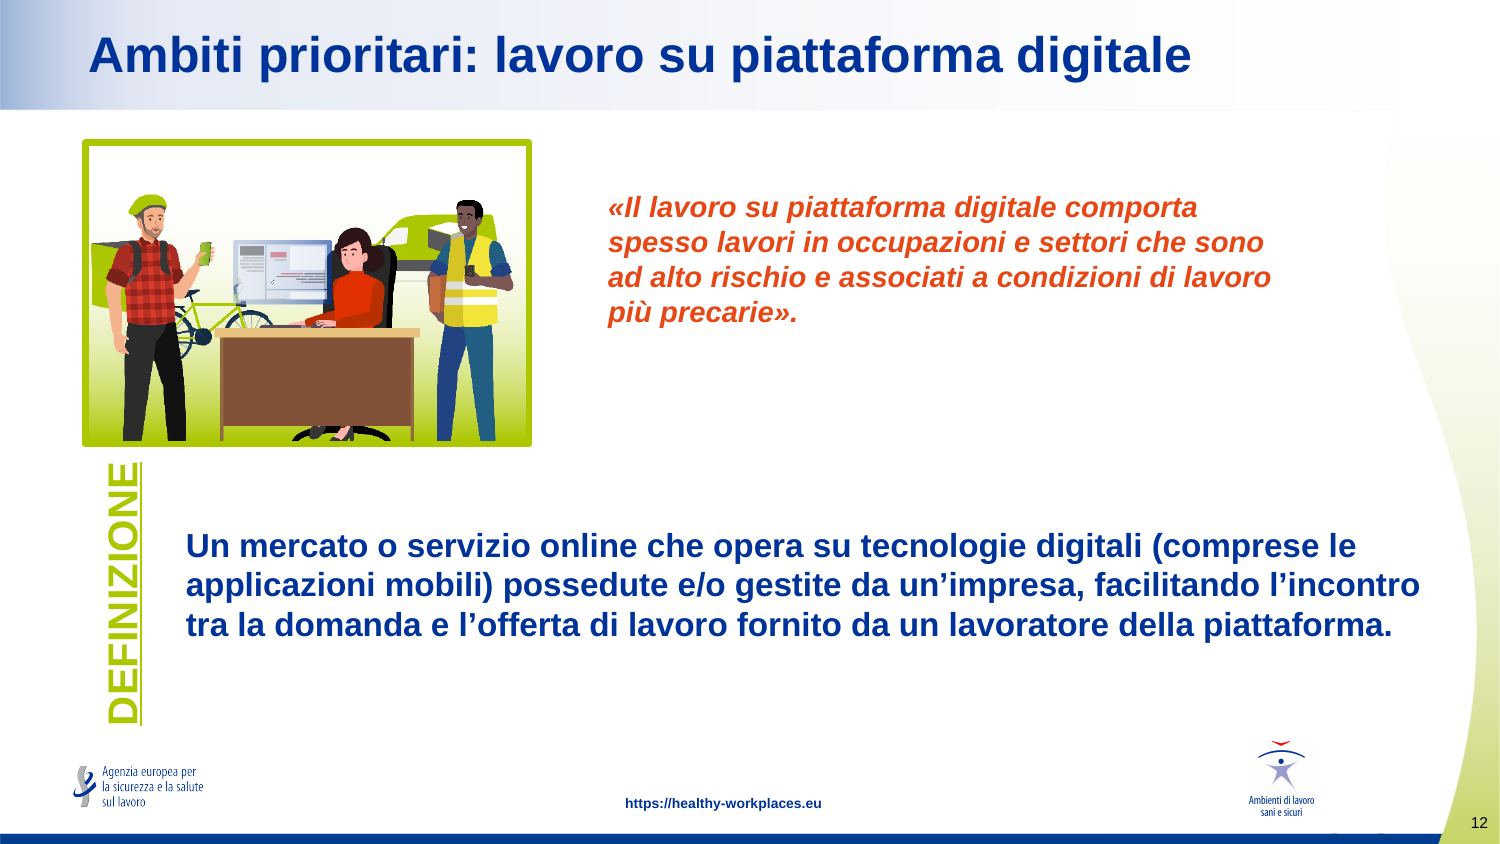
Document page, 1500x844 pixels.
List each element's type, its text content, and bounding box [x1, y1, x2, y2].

picture [0, 0, 1500, 844]
title Ambiti prioritari: lavoro su piattaforma digitale [73, 0, 1314, 131]
text_box DEFINIZIONE [88, 450, 154, 741]
text_box Un mercato o servizio online che opera su tecnologie digitali (comprese le applicazioni mobili) possedute e/o gestite da un’impresa, facilitando l’incontro tra la domanda e l’offerta di lavoro fornito da un lavoratore della piattaforma. [171, 516, 1447, 651]
text_box «Il lavoro su piattaforma digitale comporta spesso lavori in occupazioni e settori che sono ad alto rischio e associati a condizioni di lavoro più precarie». [593, 145, 1314, 336]
